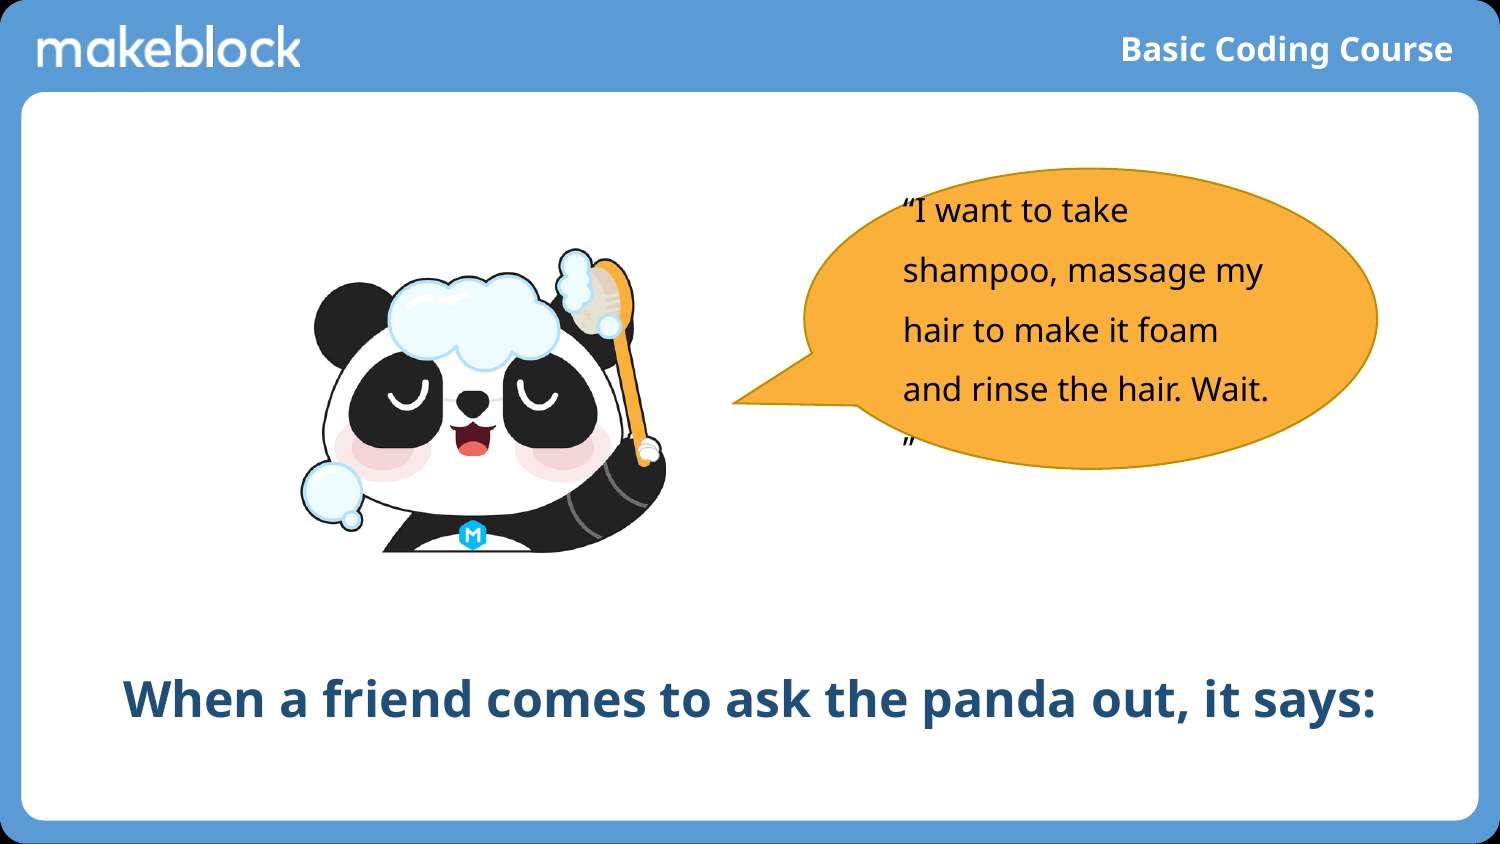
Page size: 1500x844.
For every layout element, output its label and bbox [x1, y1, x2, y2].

picture [299, 248, 666, 553]
text_box [0, 0, 1500, 844]
